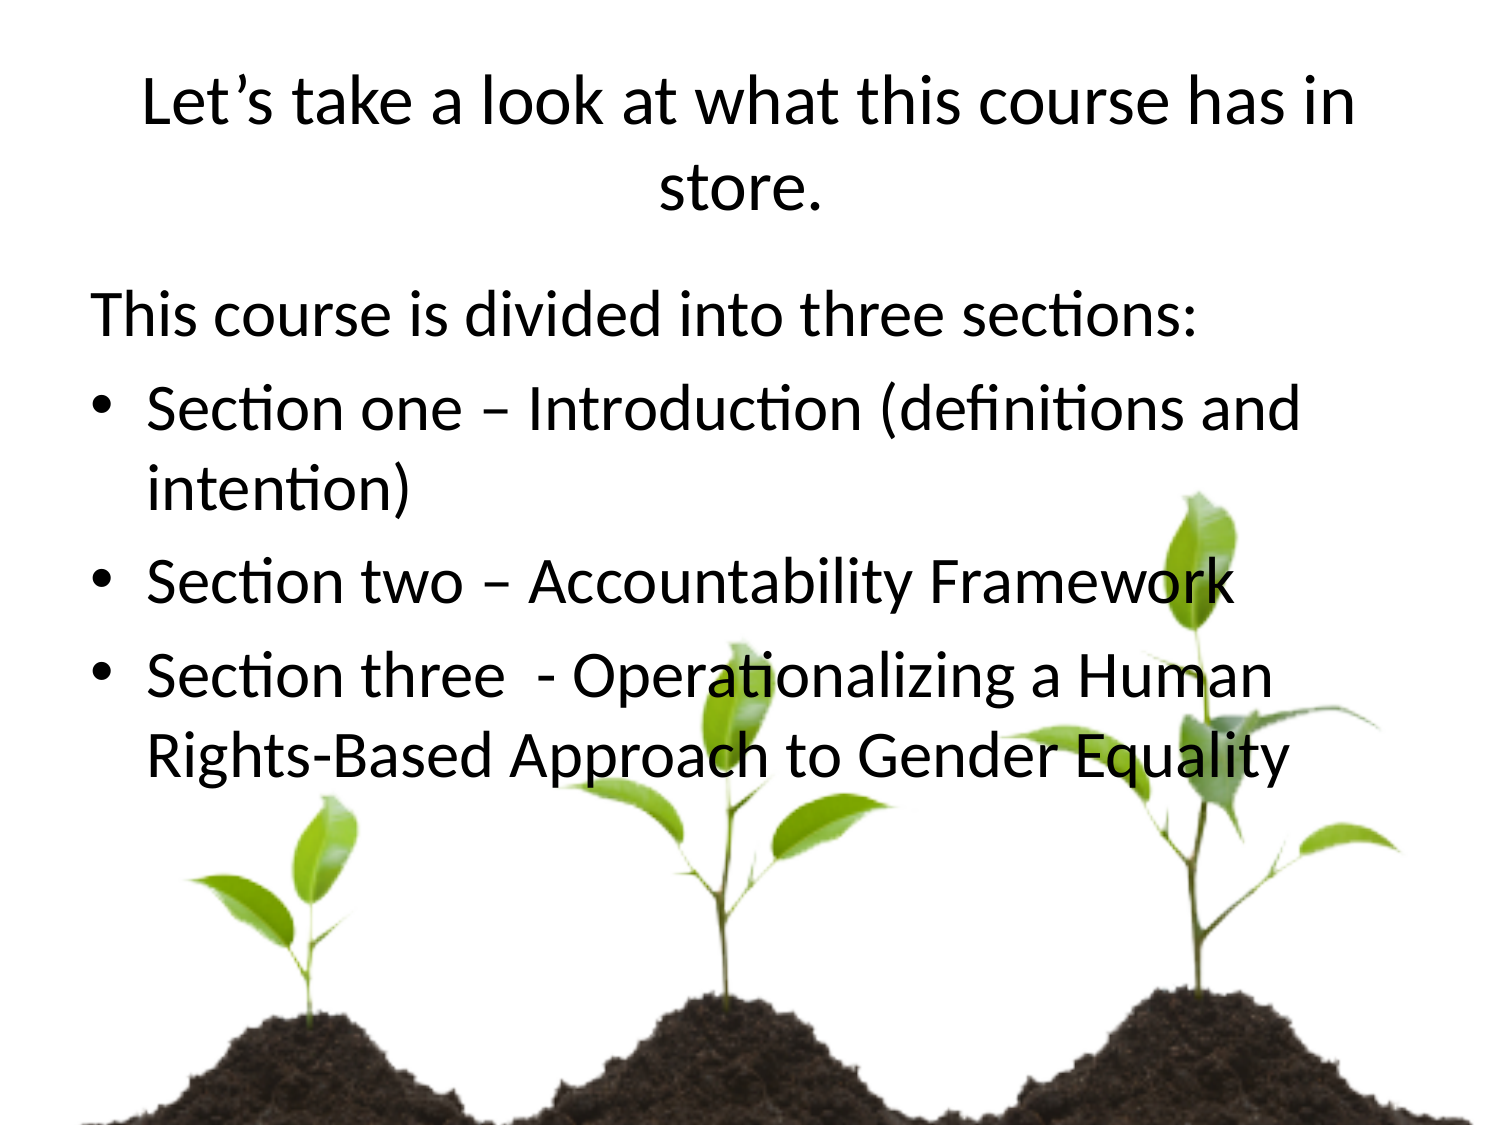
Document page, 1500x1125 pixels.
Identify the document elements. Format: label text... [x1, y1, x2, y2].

title Let’s take a look at what this course has in store. [75, 45, 1425, 233]
list This course is divided into three sections: Section one – Introduction (definitions and intention) Section two – Accountability Framework Section three - Operationalizing a Human Rights-Based Approach to Gender Equality [75, 262, 1425, 351]
picture [18, 352, 1500, 1125]
